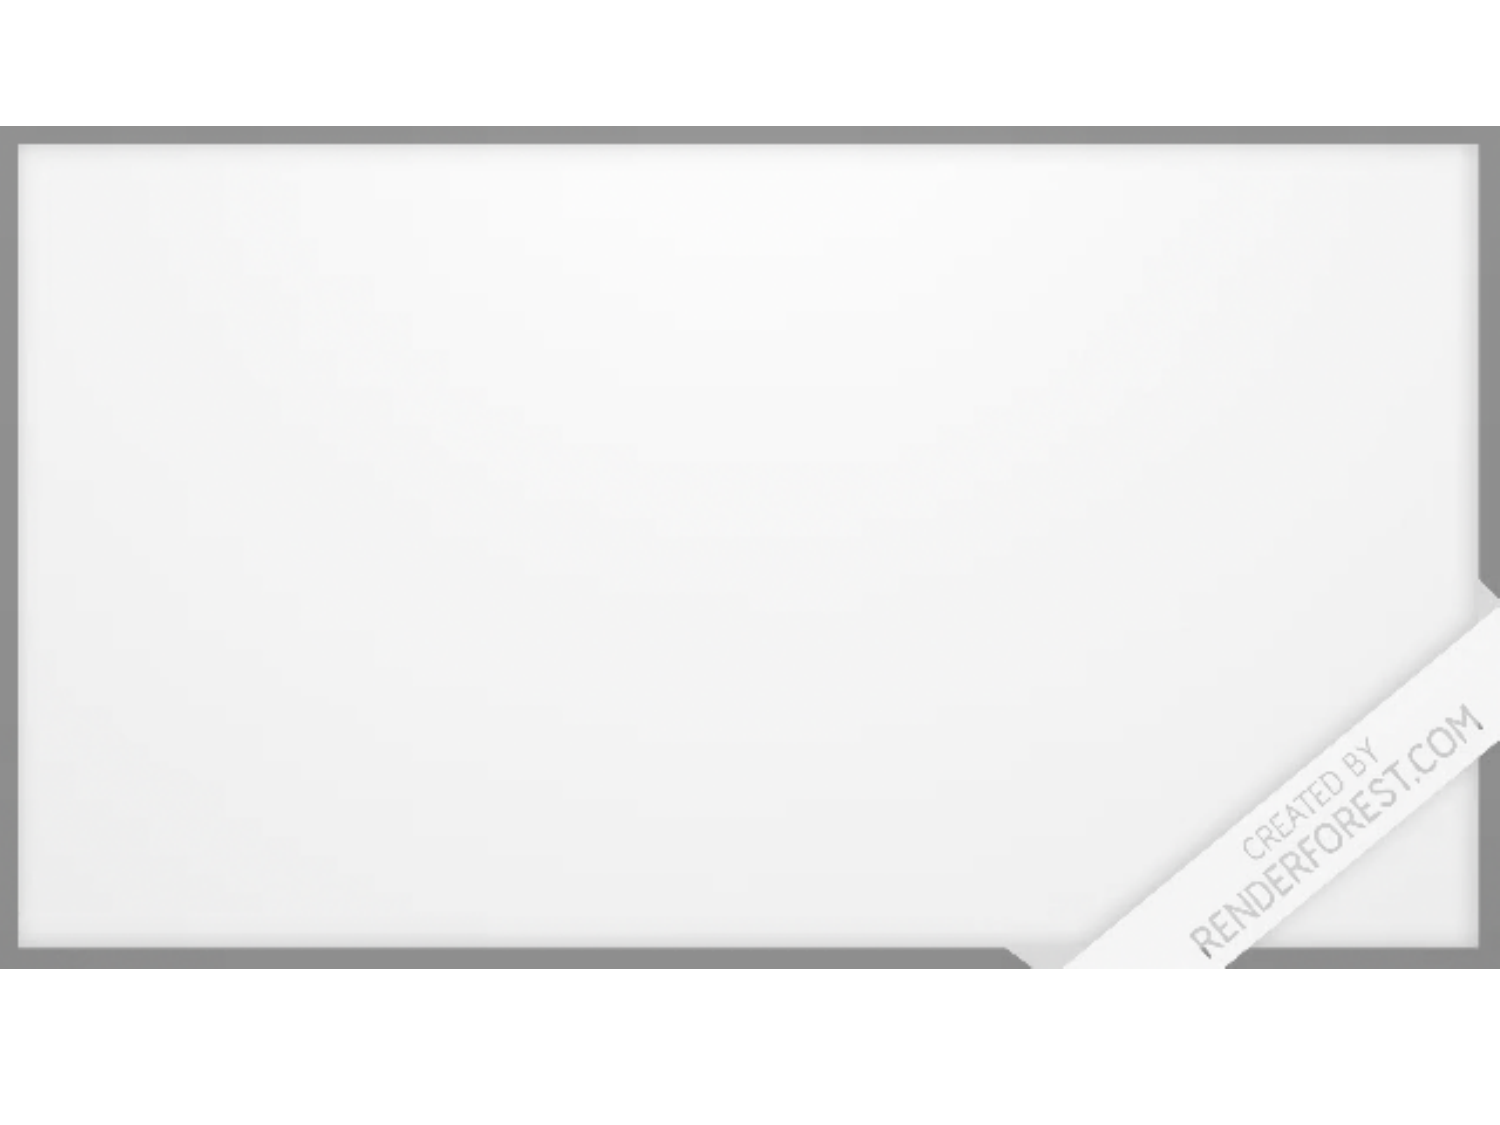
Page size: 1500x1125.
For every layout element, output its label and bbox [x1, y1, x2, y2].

list [0, 125, 1500, 970]
